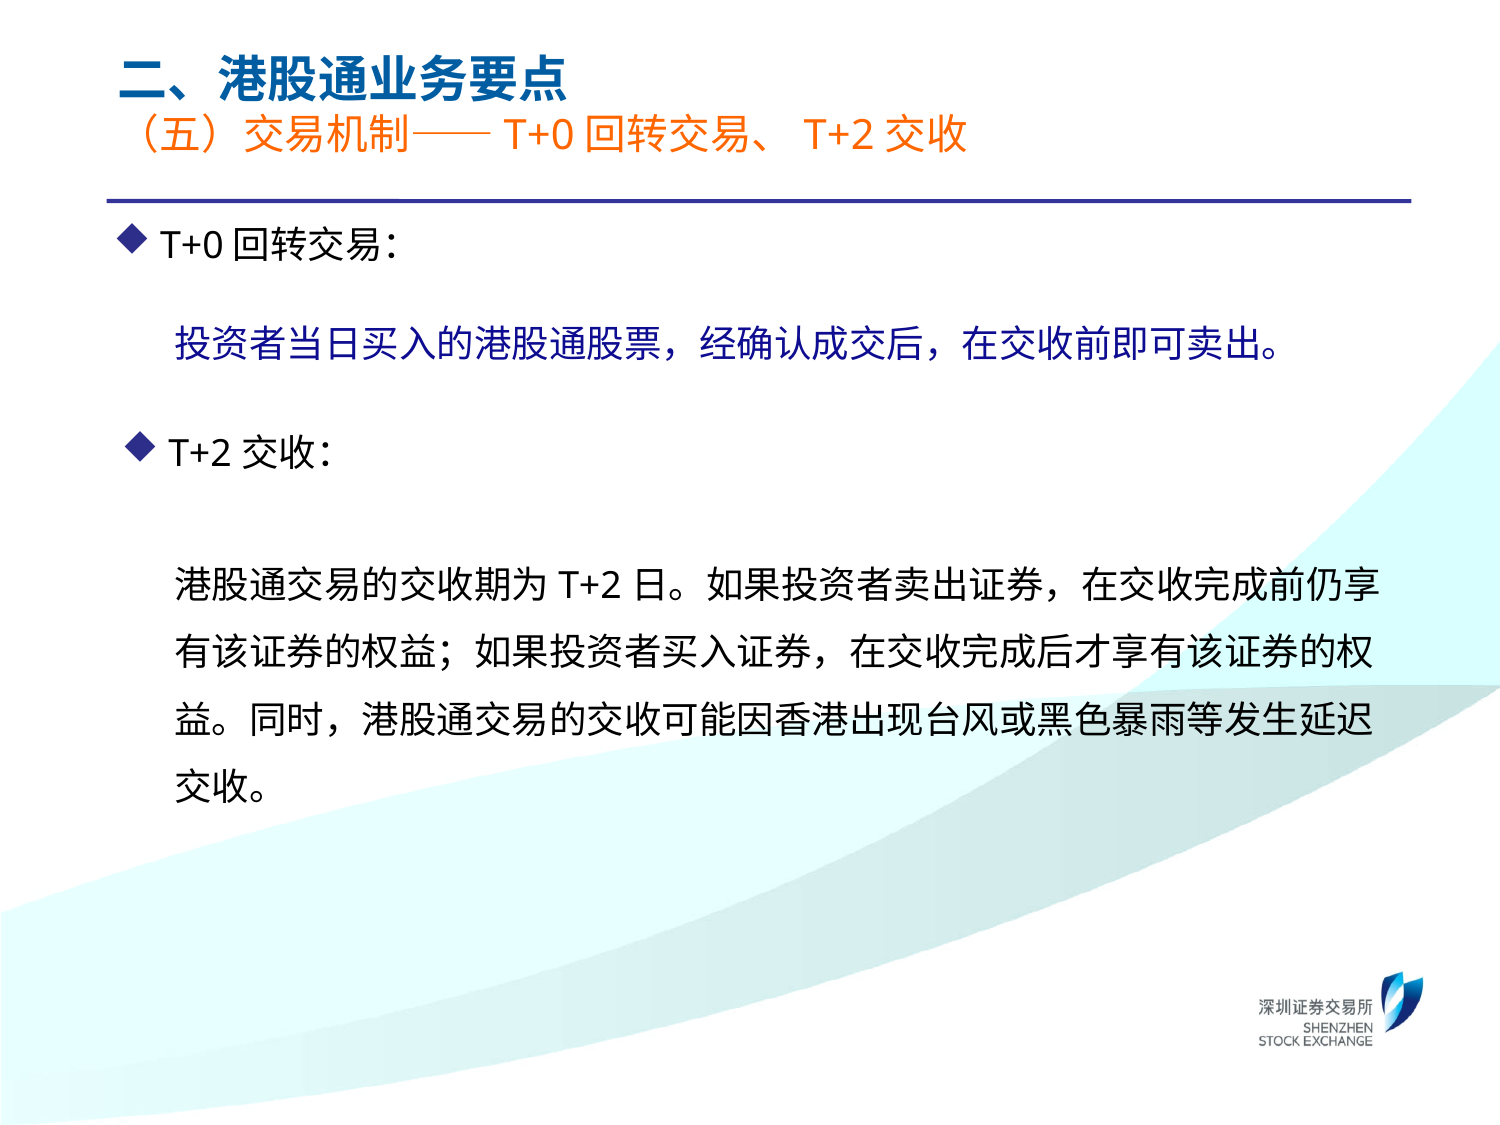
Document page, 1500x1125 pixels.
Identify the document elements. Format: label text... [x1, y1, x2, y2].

text_box 港股通交易的交收期为T+2日。如果投资者卖出证券，在交收完成前仍享有该证券的权益；如果投资者买入证券，在交收完成后才享有该证券的权益。同时，港股通交易的交收可能因香港出现台风或黑色暴雨等发生延迟交收。 [159, 530, 1408, 816]
text_box 投资者当日买入的港股通股票，经确认成交后，在交收前即可卖出。 [159, 290, 1408, 441]
picture [0, 0, 1500, 1125]
text_box T+2交收： [106, 421, 1359, 527]
text_box 二、港股通业务要点 （五）交易机制——T+0回转交易、T+2交收 [106, 42, 1182, 164]
text_box T+0回转交易： [98, 213, 1404, 274]
